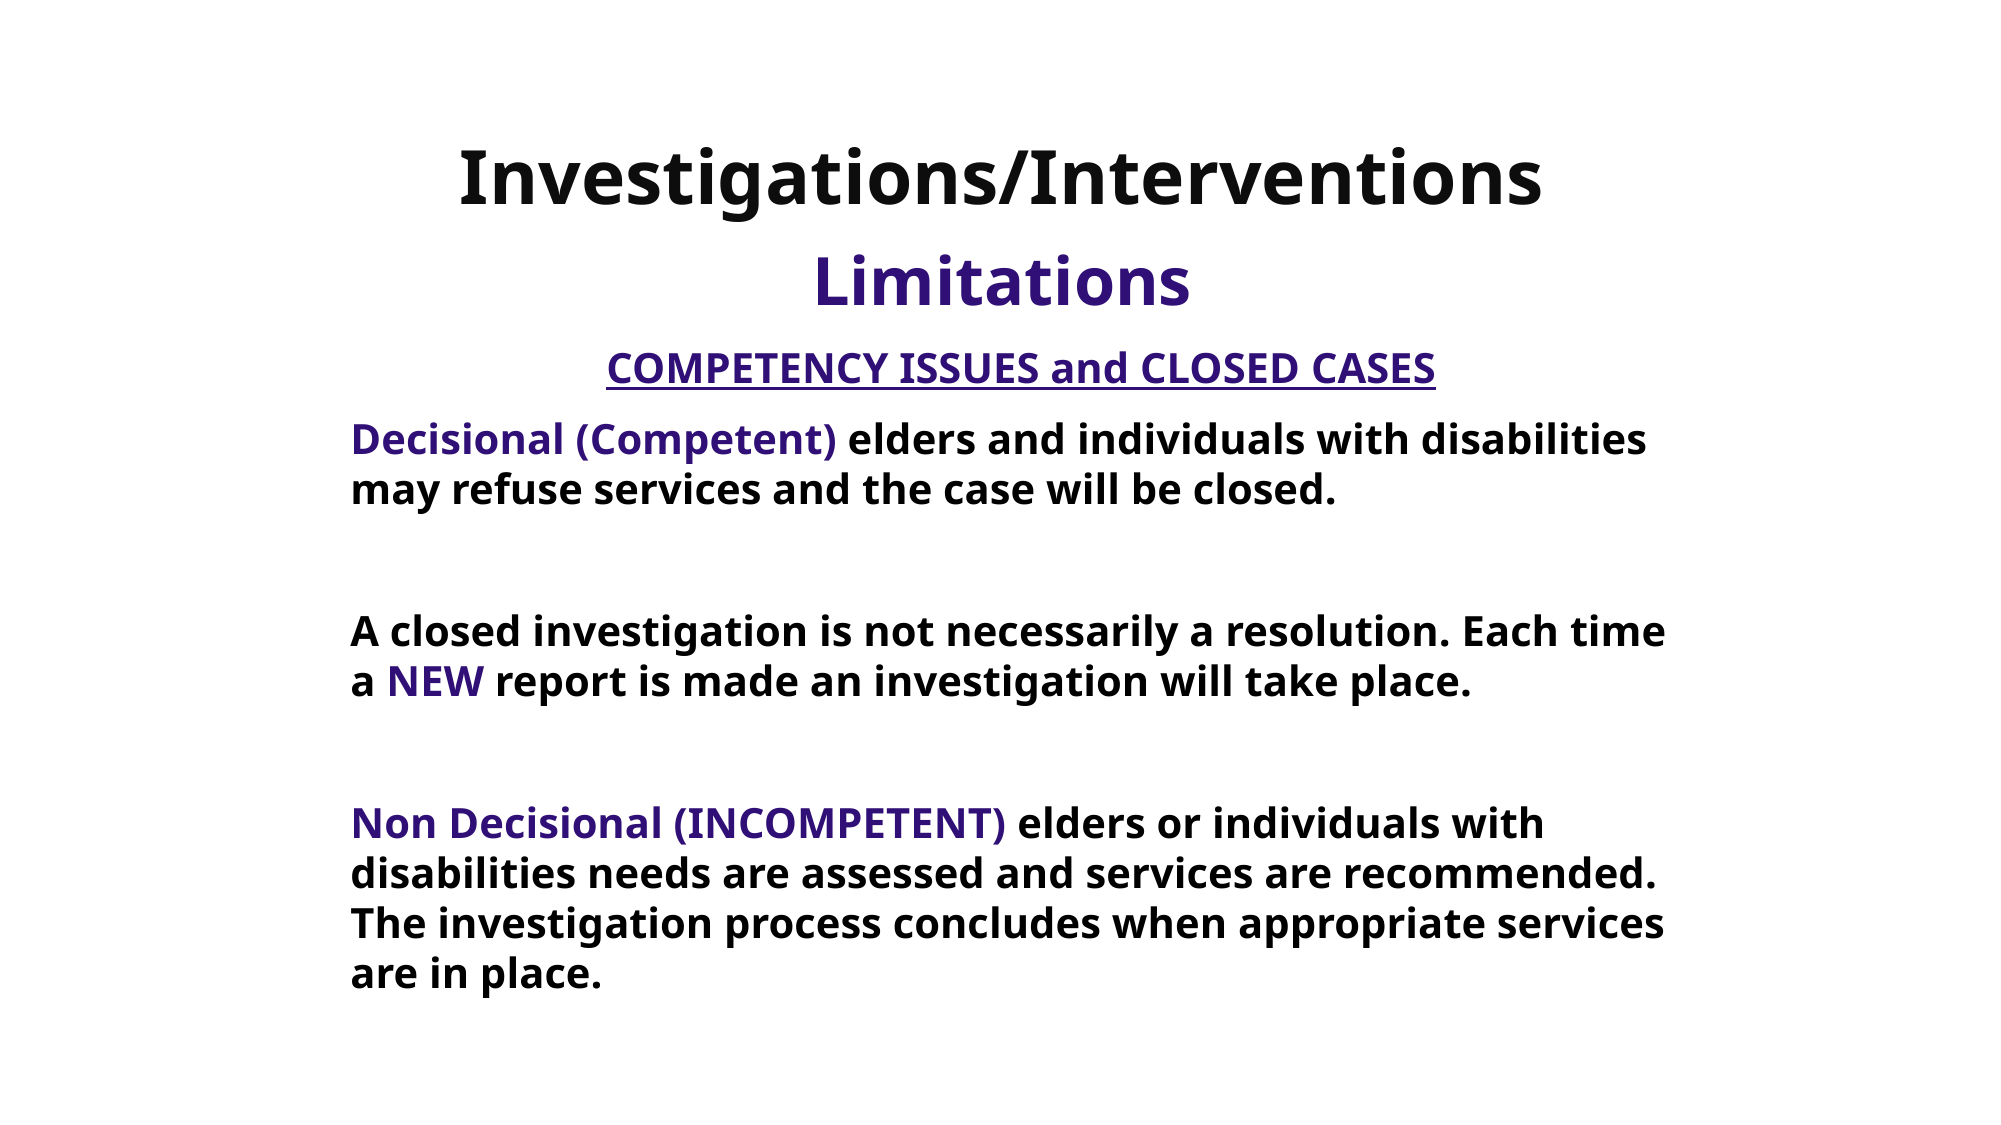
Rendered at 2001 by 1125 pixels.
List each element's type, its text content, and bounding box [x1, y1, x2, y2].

text_box Investigations/Interventions [297, 122, 1707, 228]
text_box Limitations [547, 228, 1457, 329]
text_box COMPETENCY ISSUES and CLOSED CASES Decisional (Competent) elders and individuals with disabilities may refuse services and the case will be closed. A closed investigation is not necessarily a resolution. Each time a NEW report is made an investigation will take place. Non Decisional (INCOMPETENT) elders or individuals with disabilities needs are assessed and services are recommended. The investigation process concludes when appropriate services are in place. [335, 334, 1707, 1004]
